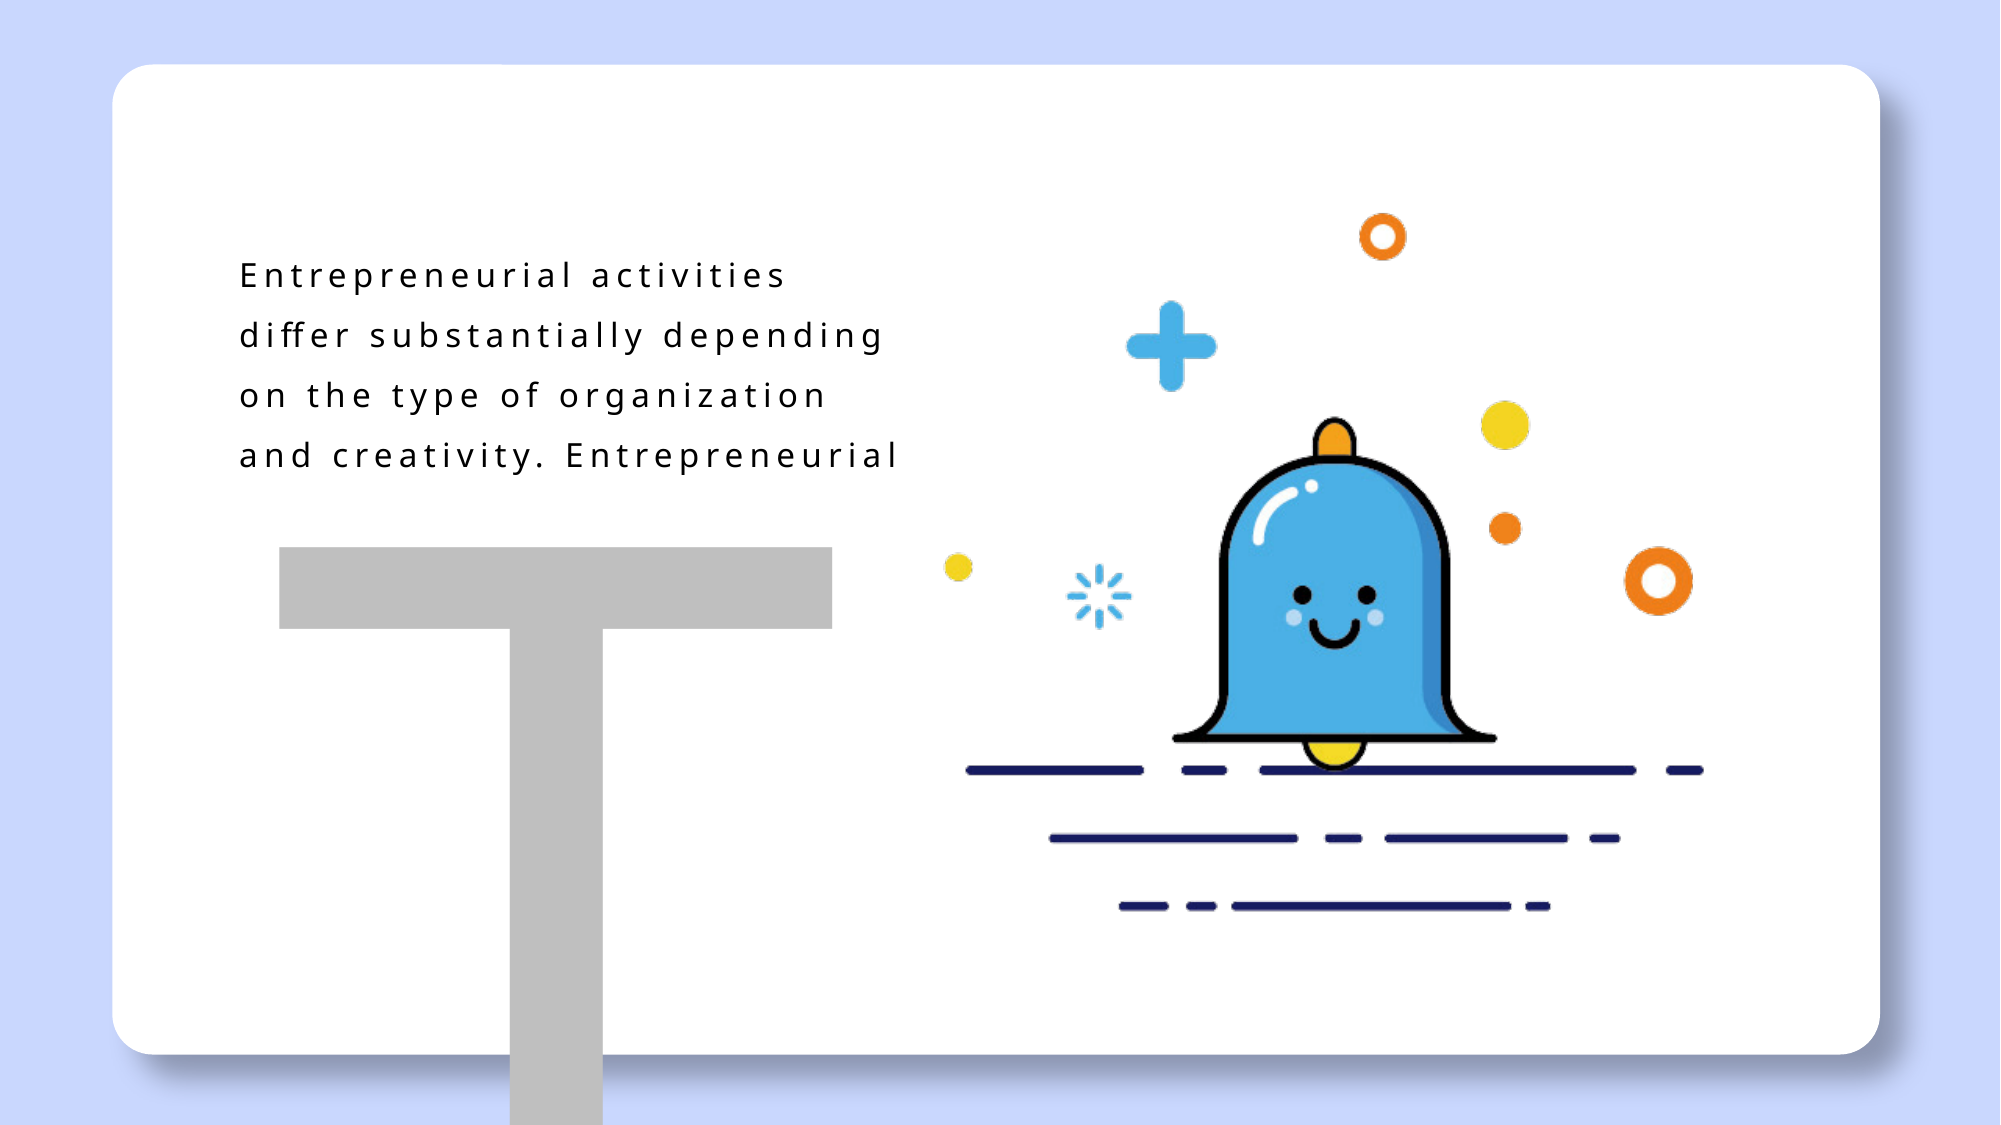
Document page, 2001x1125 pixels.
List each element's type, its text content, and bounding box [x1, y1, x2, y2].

text_box Entrepreneurial activities differ substantially depending on the type of organization and creativity. Entrepreneurial [224, 227, 855, 482]
picture [855, 93, 1793, 1032]
text_box T [254, 482, 1000, 1125]
text_box [111, 63, 1882, 1056]
